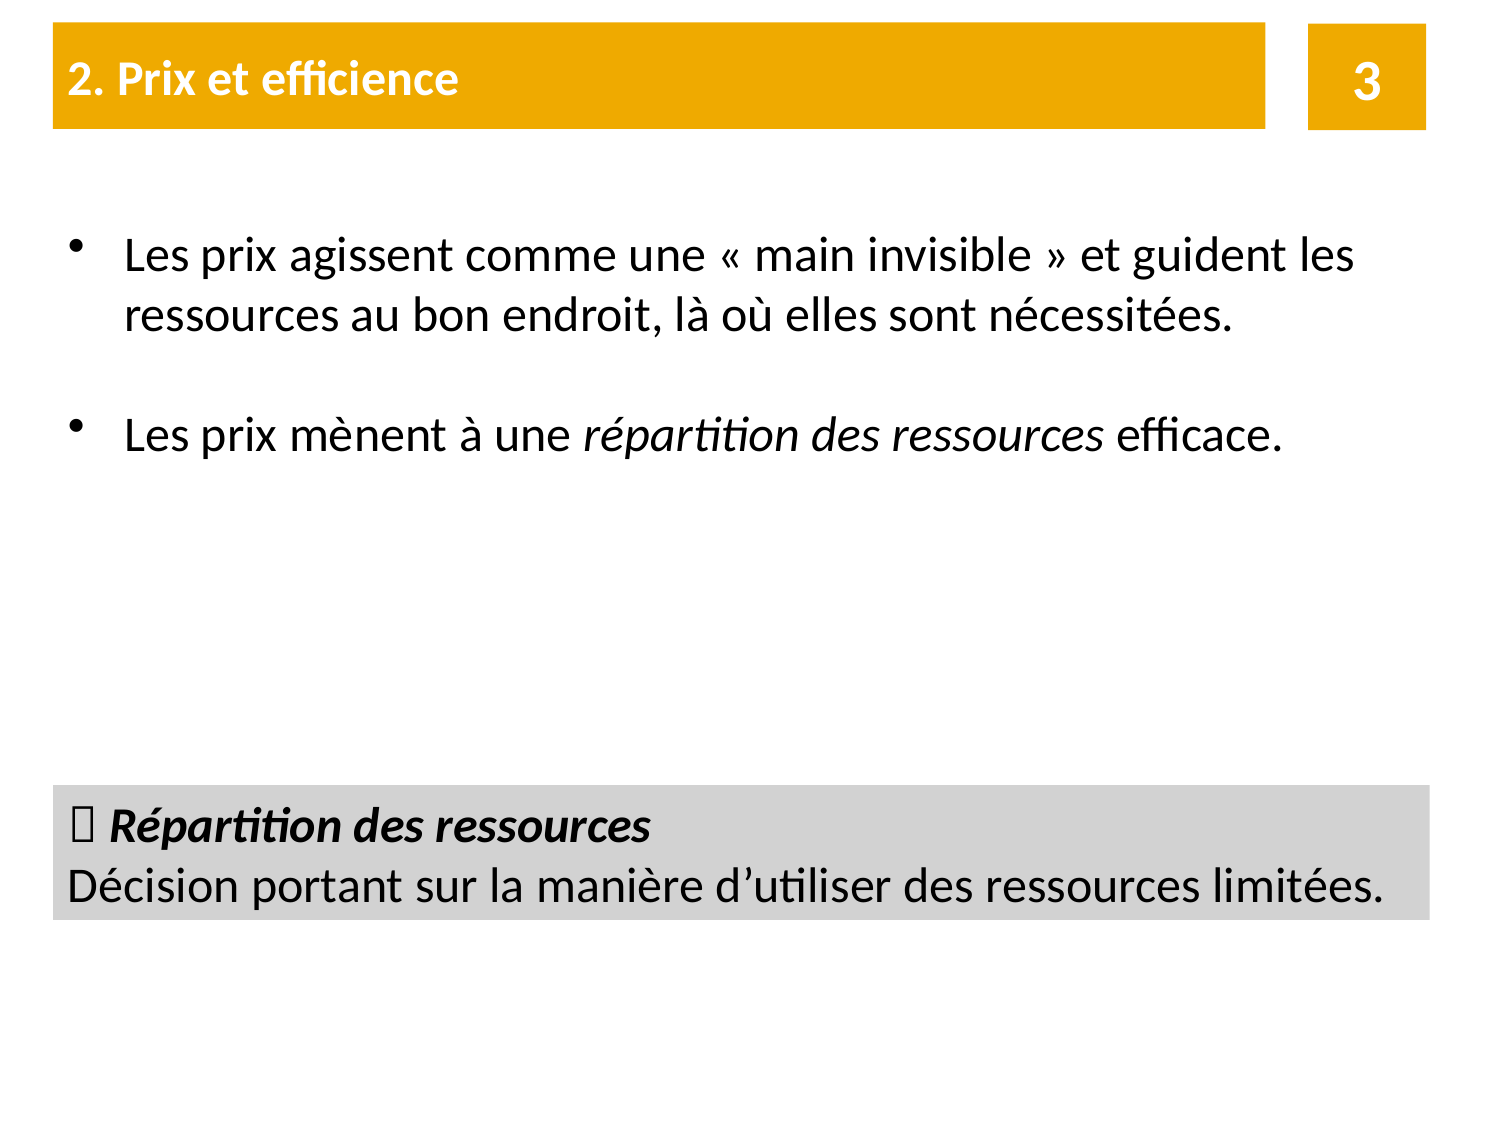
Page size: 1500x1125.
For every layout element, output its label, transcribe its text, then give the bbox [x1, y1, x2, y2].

text_box Les prix agissent comme une « main invisible » et guident les ressources au bon endroit, là où elles sont nécessitées. Les prix mènent à une répartition des ressources efficace. [53, 154, 1430, 649]
text_box 2. Prix et efficience [52, 22, 1266, 129]
text_box 3 [1308, 23, 1427, 131]
text_box  Répartition des ressources Décision portant sur la manière d’utiliser des ressources limitées. [53, 785, 1430, 920]
